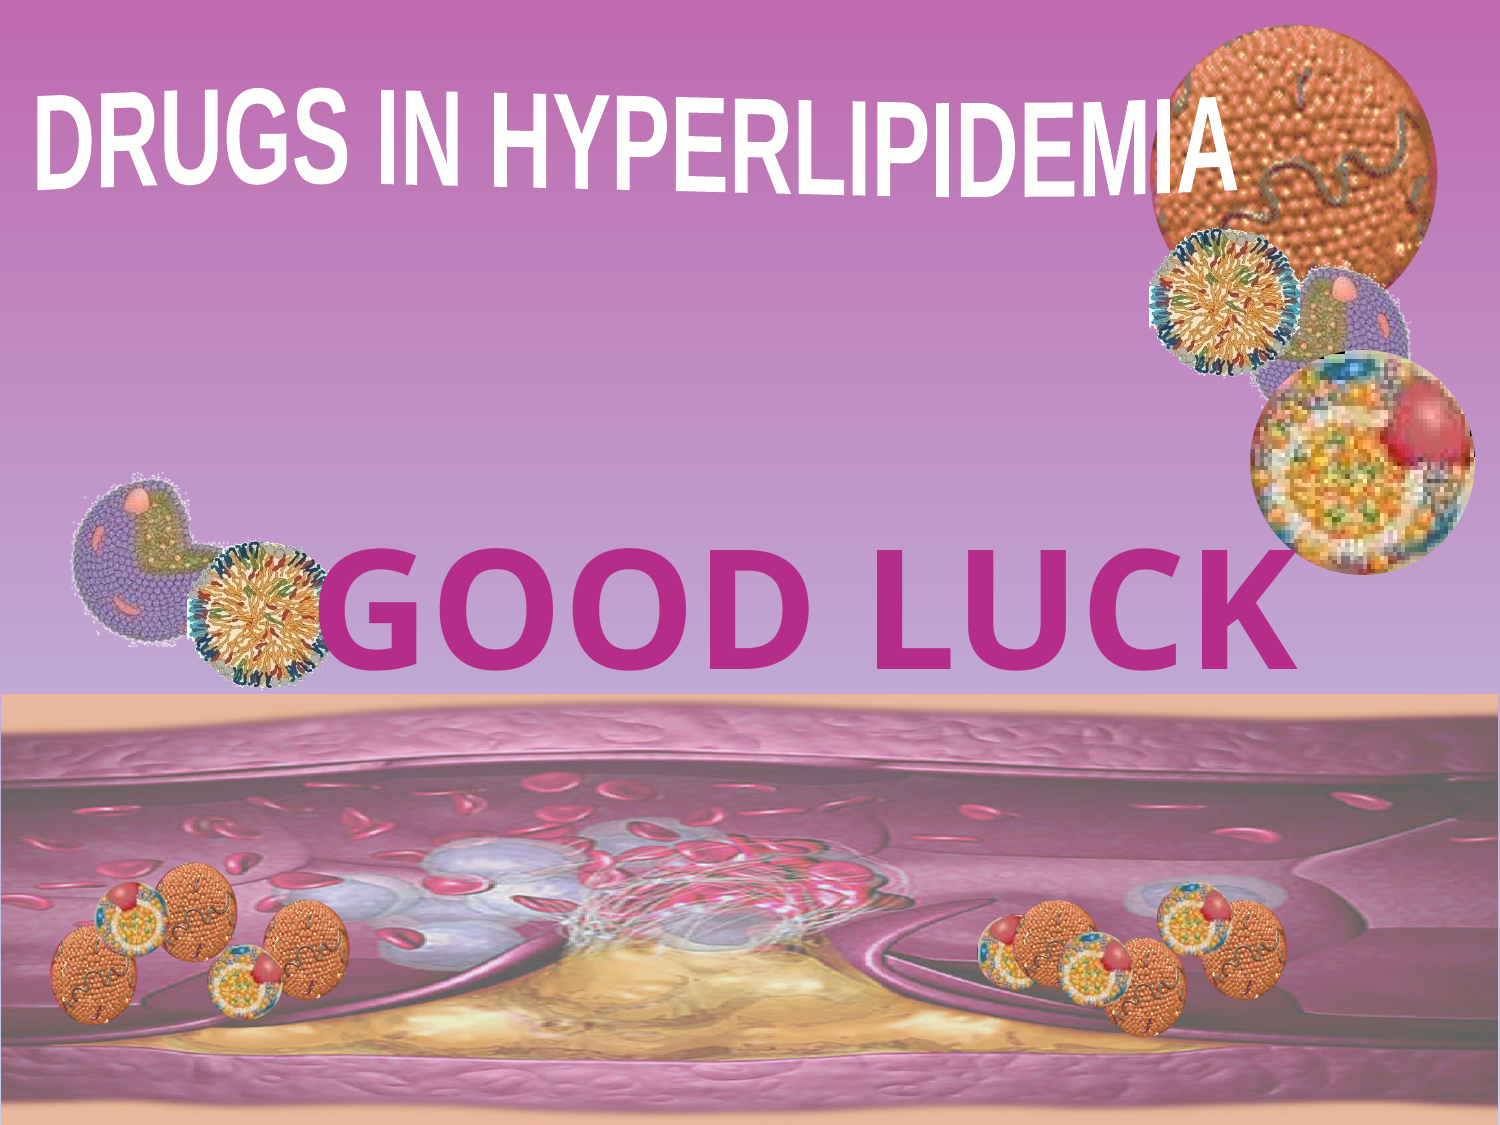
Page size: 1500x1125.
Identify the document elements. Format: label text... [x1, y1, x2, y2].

picture [1, 694, 1498, 1125]
text_box GOOD LUCK [294, 495, 1314, 692]
picture [1149, 24, 1476, 576]
picture [49, 449, 338, 692]
